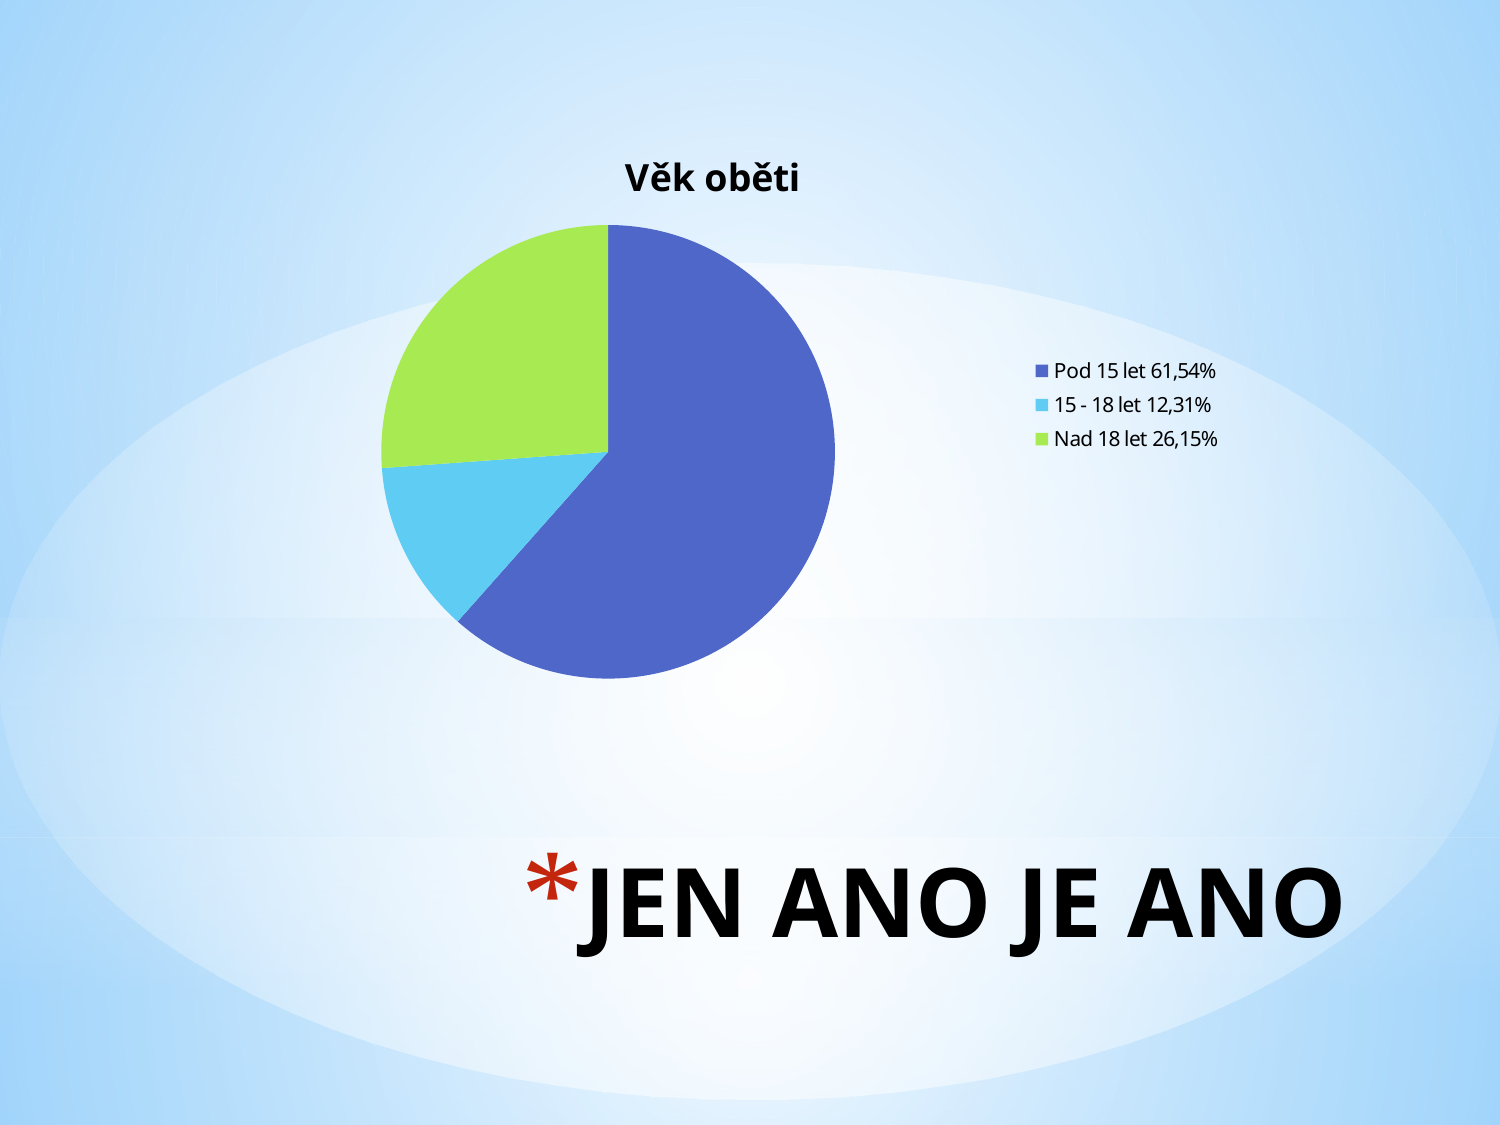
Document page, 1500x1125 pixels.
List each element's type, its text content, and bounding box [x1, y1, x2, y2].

chart [187, 119, 1238, 691]
title JEN ANO JE ANO [294, 834, 1363, 988]
